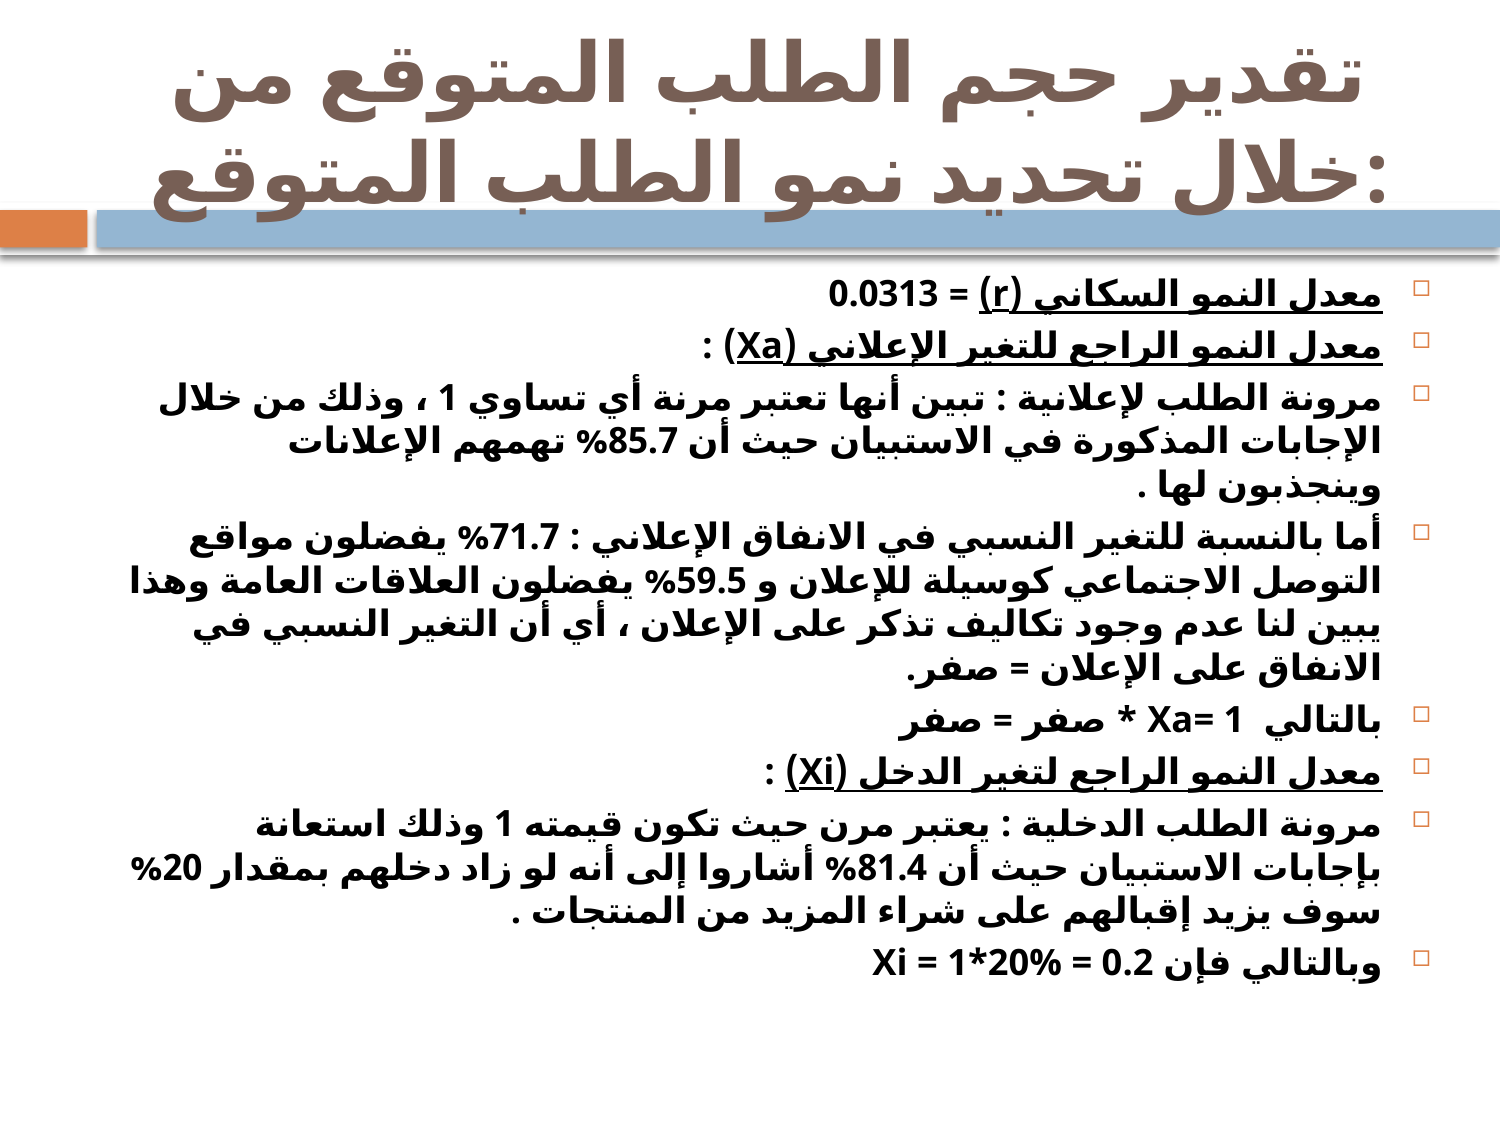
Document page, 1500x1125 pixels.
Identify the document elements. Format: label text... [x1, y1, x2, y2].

list معدل النمو السكاني (r) = 0.0313 معدل النمو الراجع للتغير الإعلاني (Xa) : مرونة الطلب لإعلانية : تبين أنها تعتبر مرنة أي تساوي 1 ، وذلك من خلال الإجابات المذكورة في الاستبيان حيث أن 85.7% تهمهم الإعلانات وينجذبون لها . أما بالنسبة للتغير النسبي في الانفاق الإعلاني : 71.7% يفضلون مواقع التوصل الاجتماعي كوسيلة للإعلان و 59.5% يفضلون العلاقات العامة وهذا يبين لنا عدم وجود تكاليف تذكر على الإعلان ، أي أن التغير النسبي في الانفاق على الإعلان = صفر. بالتالي Xa= 1 * صفر = صفر معدل النمو الراجع لتغير الدخل (Xi) : مرونة الطلب الدخلية : يعتبر مرن حيث تكون قيمته 1 وذلك استعانة بإجابات الاستبيان حيث أن 81.4% أشاروا إلى أنه لو زاد دخلهم بمقدار 20% سوف يزيد إقبالهم على شراء المزيد من المنتجات . وبالتالي فإن Xi = 1*20% = 0.2 [100, 262, 1438, 1000]
title تقدير حجم الطلب المتوقع من خلال تحديد نمو الطلب المتوقع: [100, 37, 1438, 200]
